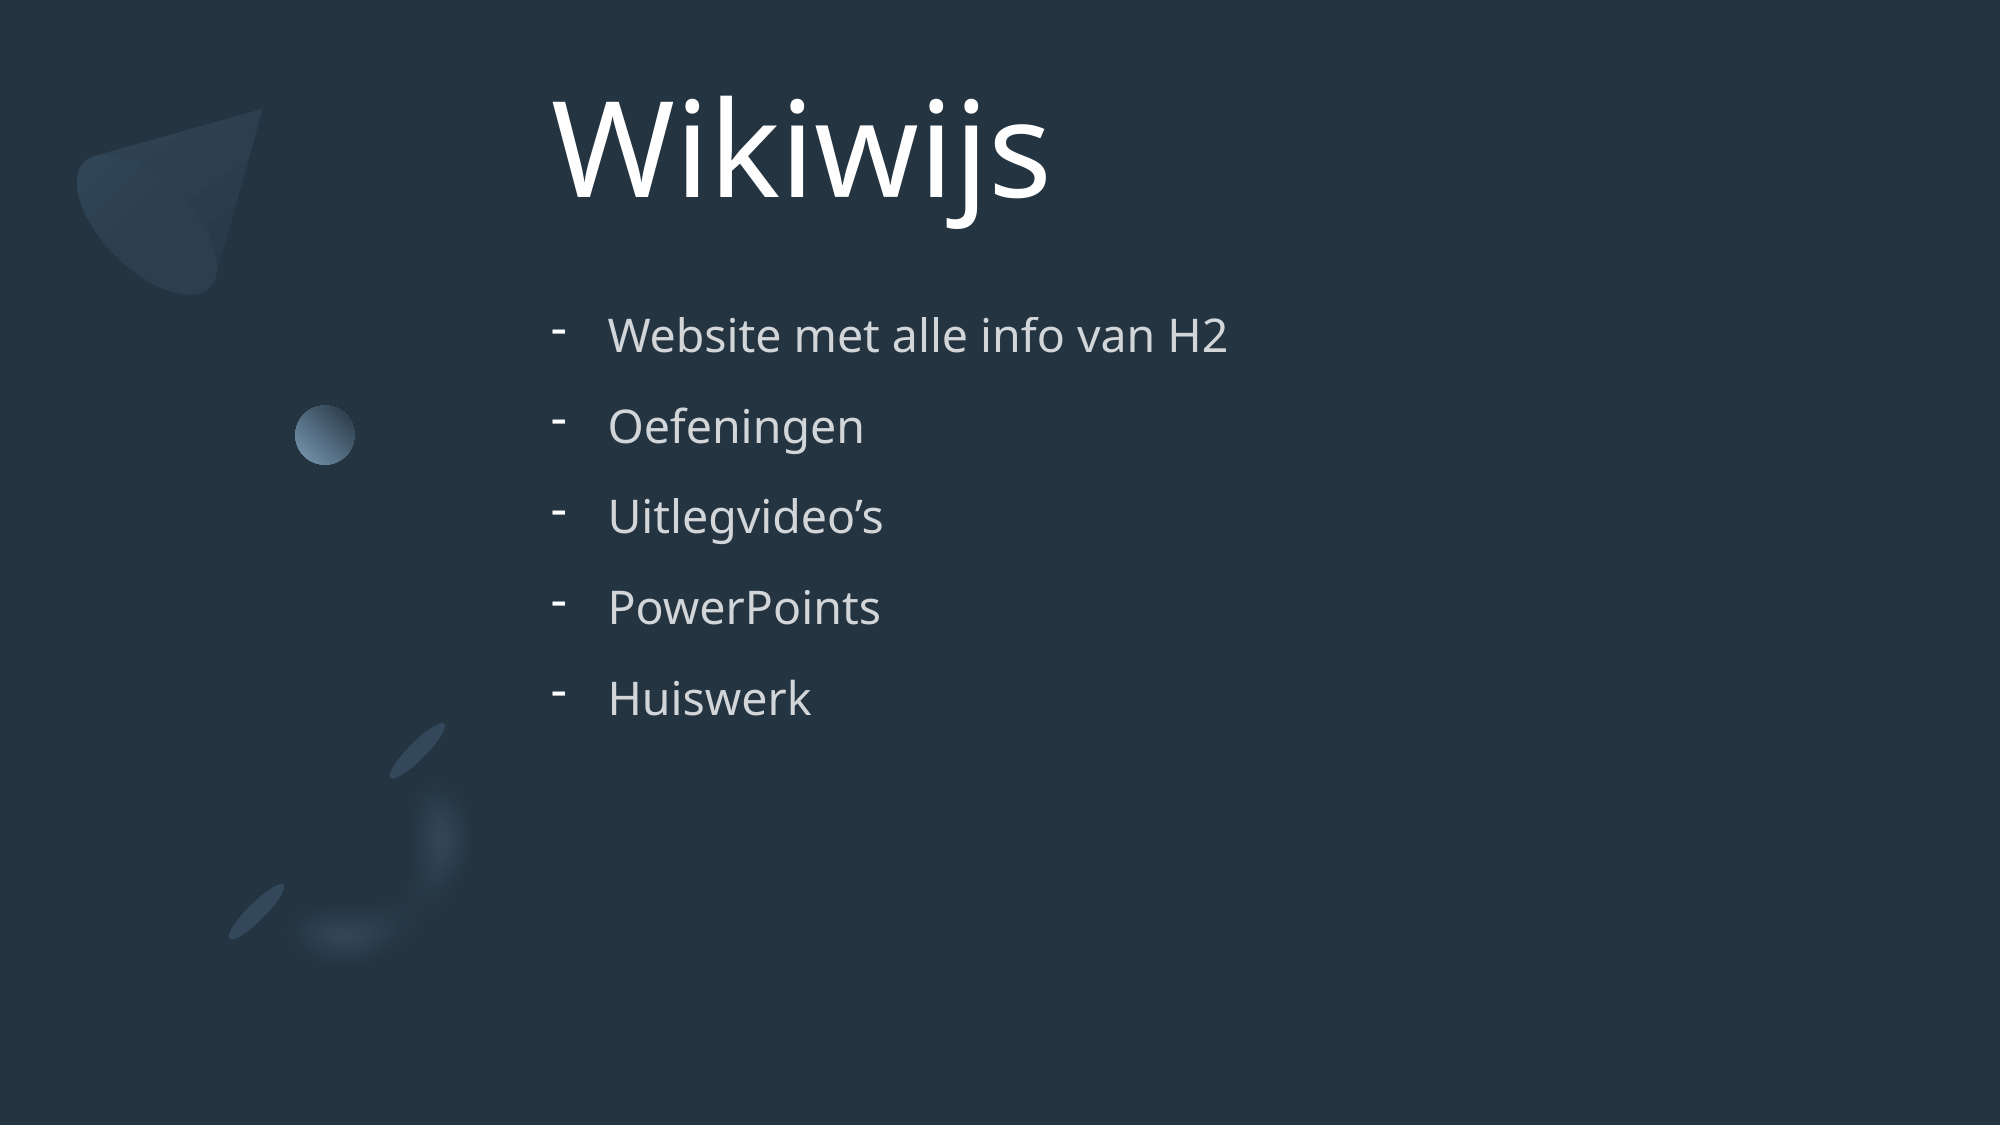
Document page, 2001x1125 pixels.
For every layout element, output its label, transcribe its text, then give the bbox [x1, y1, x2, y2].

subtitle Website met alle info van H2 Oefeningen Uitlegvideo’s PowerPoints Huiswerk [551, 306, 1910, 726]
title Wikiwijs [551, 63, 1910, 306]
